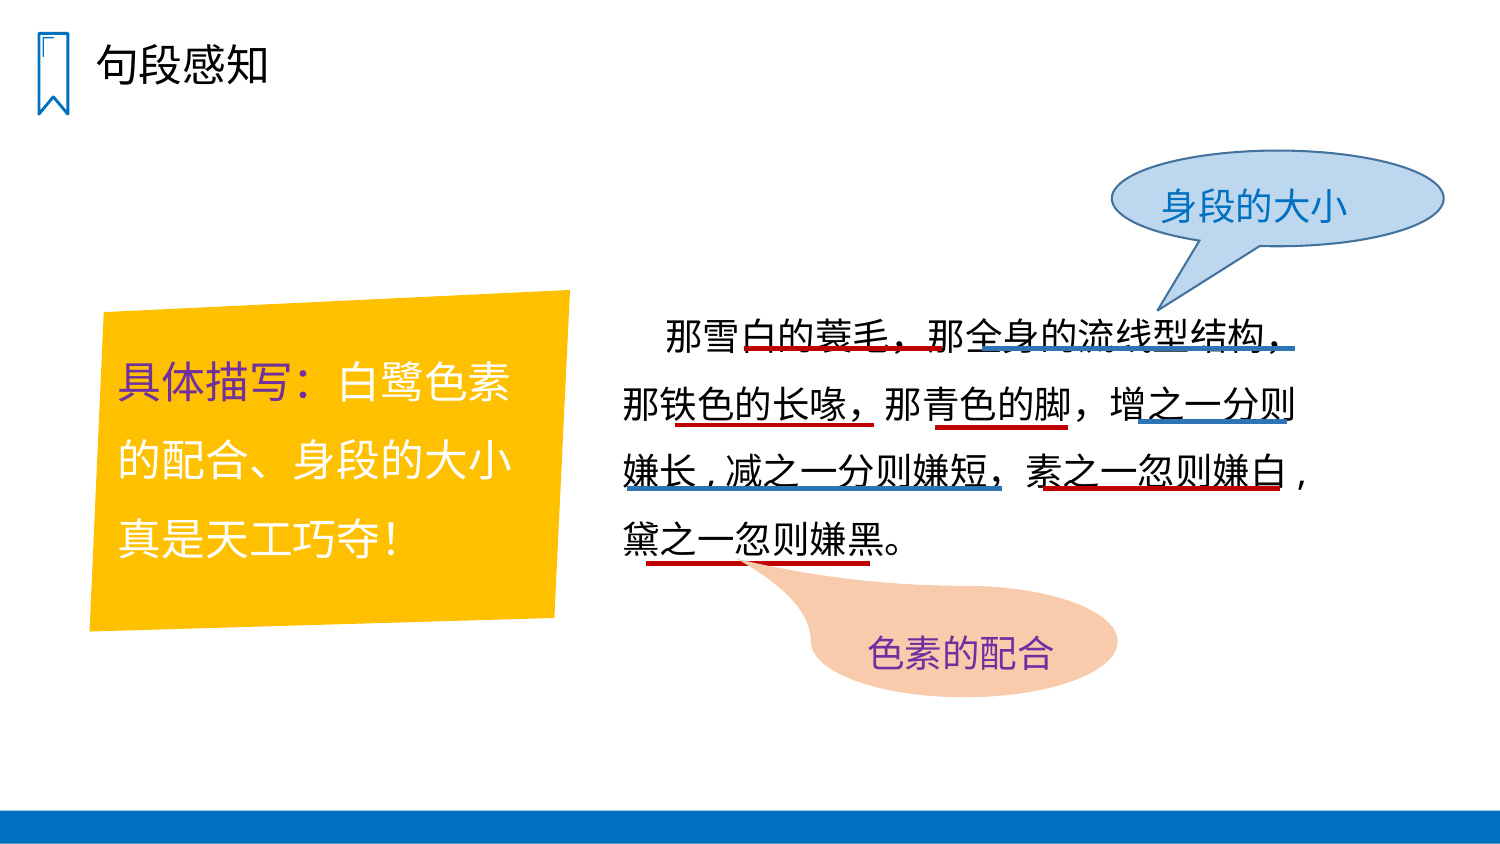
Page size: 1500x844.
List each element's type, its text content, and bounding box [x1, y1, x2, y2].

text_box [89, 289, 570, 632]
text_box 句段感知 [83, 32, 282, 96]
text_box 色素的配合 [745, 564, 1118, 698]
text_box 那雪白的蓑毛，那全身的流线型结构，那铁色的长喙，那青色的脚，增之一分则嫌长,减之一分则嫌短，素之一忽则嫌白,黛之一忽则嫌黑。 [611, 285, 1321, 567]
text_box [1110, 149, 1445, 312]
text_box 身段的大小 [1149, 177, 1363, 234]
text_box 色素的配合 [736, 558, 756, 563]
